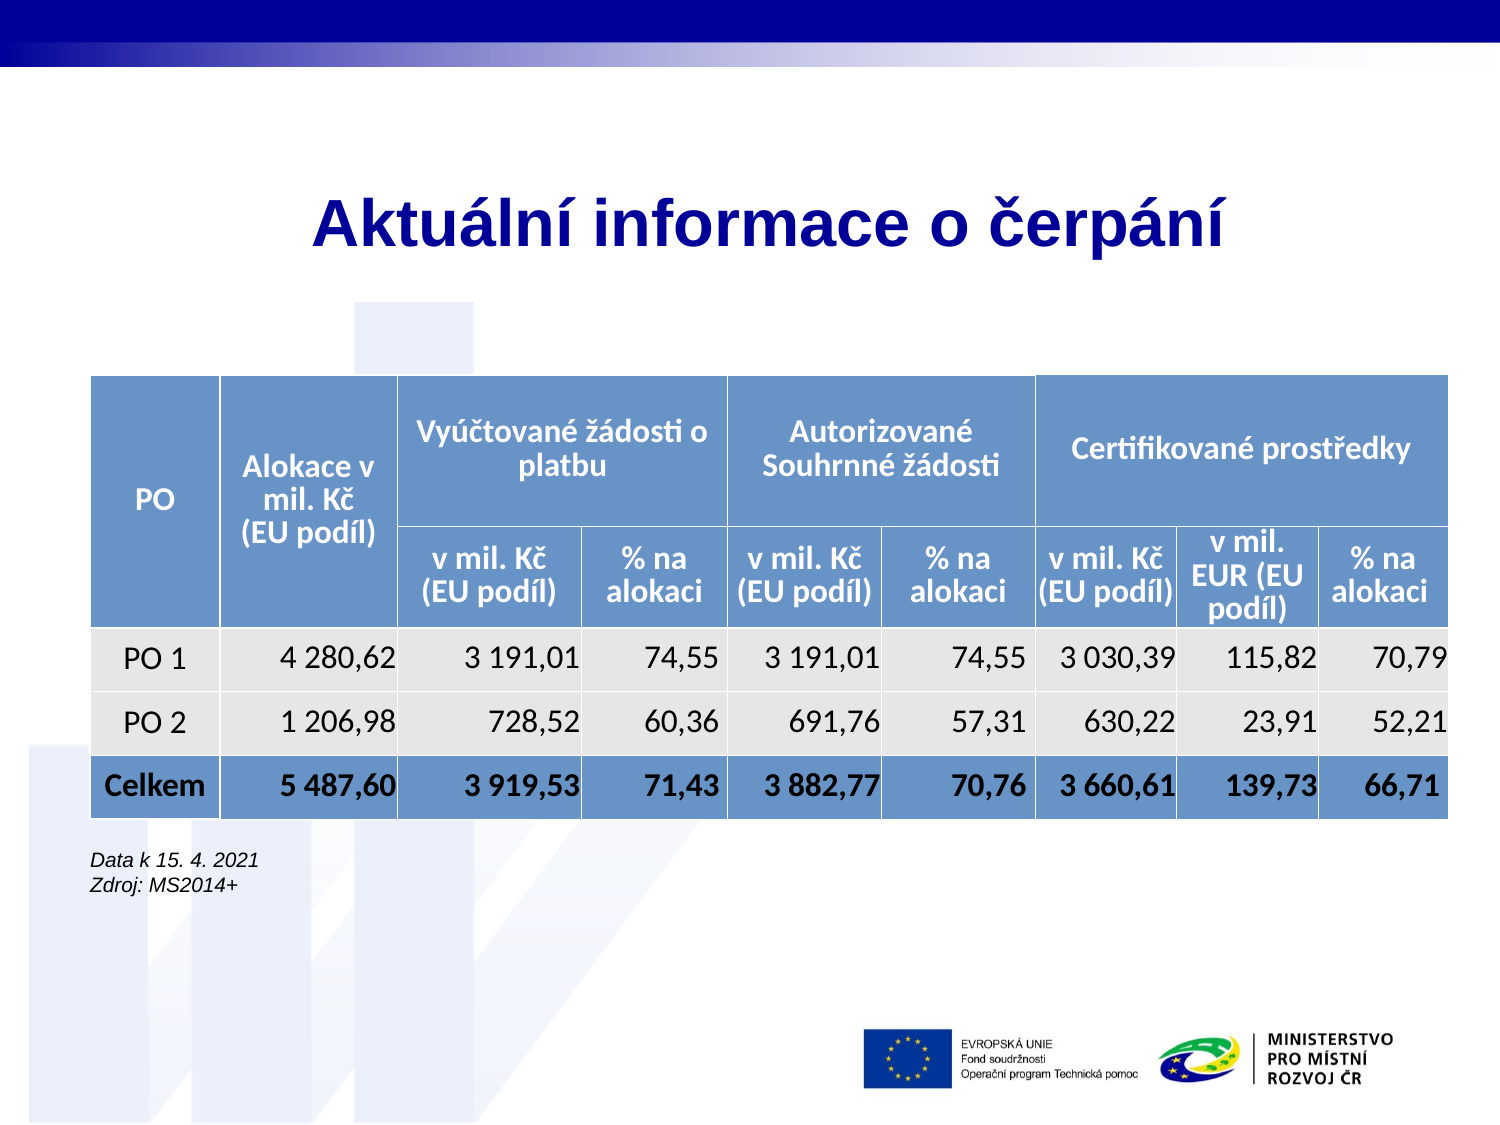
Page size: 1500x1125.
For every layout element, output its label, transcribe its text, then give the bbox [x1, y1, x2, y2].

table_cell 630,22 [1036, 692, 1176, 755]
table_cell PO 2 [91, 692, 219, 755]
picture [29, 302, 1412, 1125]
table_header Autorizované Souhrnné žádosti [728, 376, 1035, 526]
table_cell 66,71 [1319, 756, 1448, 819]
table_header Certifikované prostředky [1036, 375, 1448, 526]
table_cell v mil. Kč (EU podíl) [1036, 527, 1176, 627]
table_cell 74,55 [882, 629, 1035, 691]
table_cell 3 919,53 [398, 756, 581, 819]
table_cell 3 660,61 [1036, 756, 1176, 819]
table_cell % na alokaci [582, 527, 727, 627]
table_cell 5 487,60 [221, 756, 397, 819]
table_cell 3 882,77 [728, 756, 881, 819]
text_box Data k 15. 4. 2021 Zdroj: MS2014+ [75, 839, 328, 930]
title Aktuální informace o čerpání [88, 172, 1449, 256]
table_cell PO 1 [91, 629, 219, 691]
table_cell 74,55 [582, 629, 727, 691]
table_cell 691,76 [728, 692, 881, 755]
table_cell 70,76 [882, 756, 1035, 819]
table_cell % na alokaci [1319, 527, 1448, 627]
table_cell 1 206,98 [221, 692, 397, 755]
table_cell 52,21 [1319, 692, 1448, 755]
table_header Alokace v mil. Kč (EU podíl) [221, 376, 397, 627]
table_cell v mil. Kč (EU podíl) [398, 527, 581, 627]
table_cell 57,31 [882, 692, 1035, 755]
table_cell 71,43 [582, 756, 727, 819]
table_cell 70,79 [1319, 629, 1448, 691]
table_cell % na alokaci [882, 527, 1035, 627]
table_cell 3 191,01 [398, 629, 581, 691]
table_cell 139,73 [1177, 756, 1318, 819]
table_cell 60,36 [582, 692, 727, 755]
table_cell 3 030,39 [1036, 629, 1176, 691]
table_cell 4 280,62 [221, 629, 397, 691]
table_cell v mil. EUR (EU podíl) [1177, 527, 1318, 627]
table_cell Celkem [91, 756, 219, 818]
table_cell v mil. Kč (EU podíl) [728, 527, 881, 627]
table_cell 23,91 [1177, 692, 1318, 755]
table_cell 728,52 [398, 692, 581, 755]
table_cell 115,82 [1177, 629, 1318, 691]
table_header Vyúčtované žádosti o platbu [398, 376, 727, 526]
table_header PO [91, 376, 219, 627]
table_cell 3 191,01 [728, 629, 881, 691]
